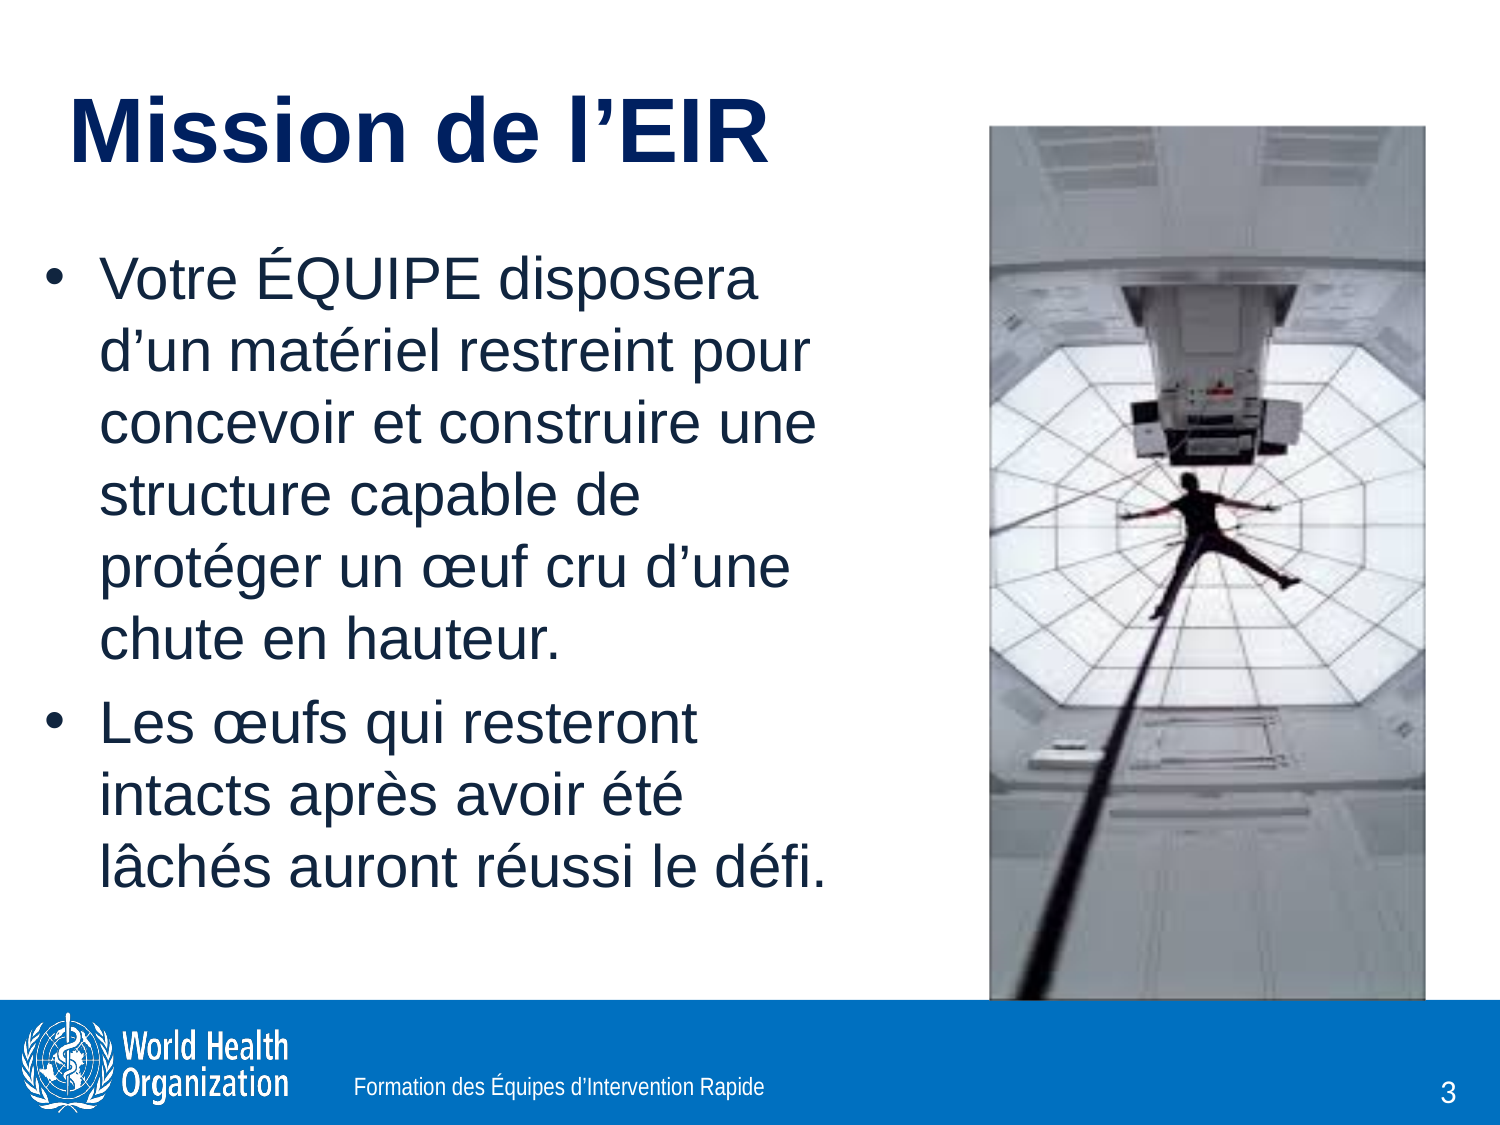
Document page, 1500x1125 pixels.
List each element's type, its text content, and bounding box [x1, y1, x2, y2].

picture [769, 127, 1500, 1000]
title Mission de l’EIR [53, 31, 1404, 220]
list Votre ÉQUIPE disposera d’un matériel restreint pour concevoir et construire une structure capable de protéger un œuf cru d’une chute en hauteur. Les œufs qui resteront intacts après avoir été lâchés auront réussi le défi. [29, 231, 859, 975]
picture [21, 1012, 288, 1113]
